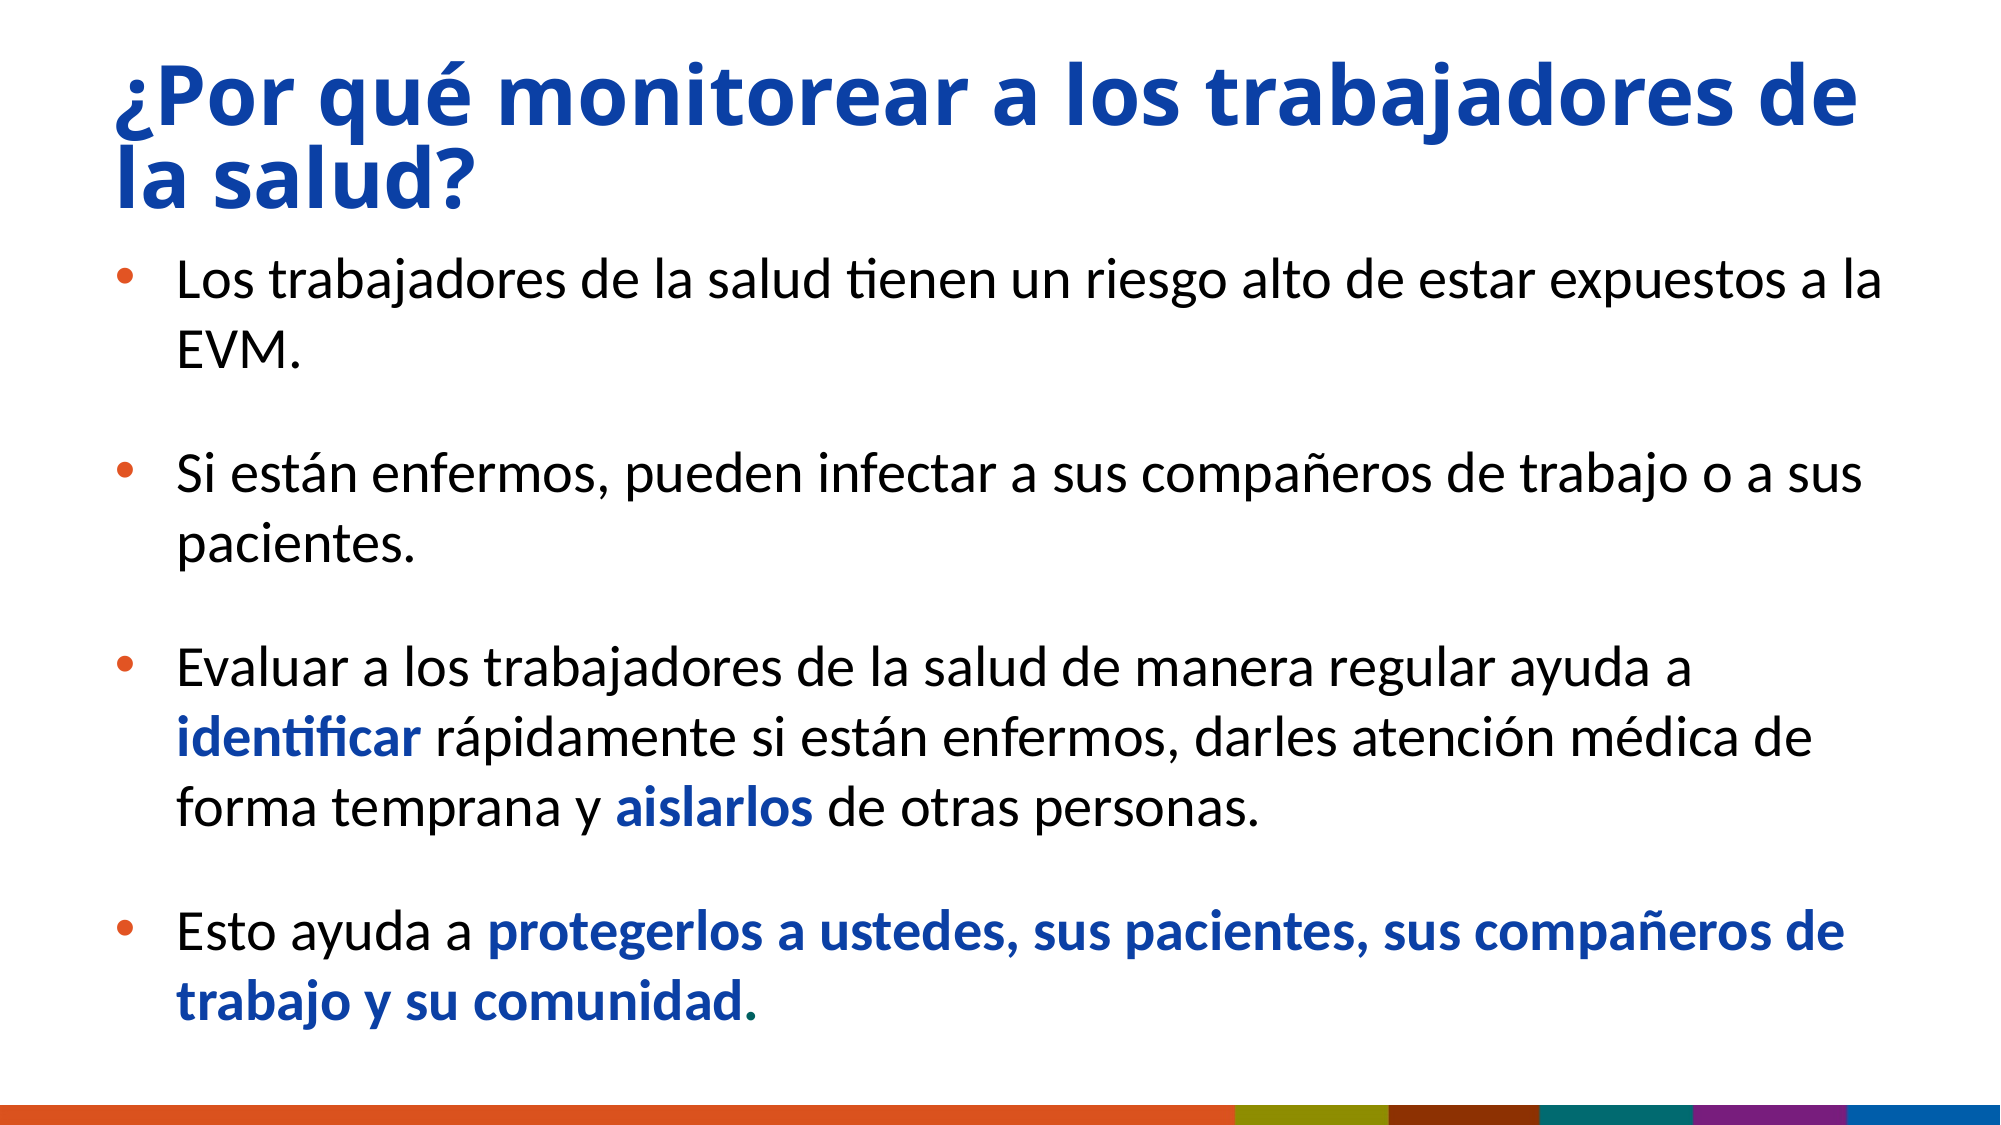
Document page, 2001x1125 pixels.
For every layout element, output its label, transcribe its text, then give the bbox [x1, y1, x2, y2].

list Los trabajadores de la salud tienen un riesgo alto de estar expuestos a la EVM. Si están enfermos, pueden infectar a sus compañeros de trabajo o a sus pacientes. Evaluar a los trabajadores de la salud de manera regular ayuda a identificar rápidamente si están enfermos, darles atención médica de forma temprana y aislarlos de otras personas. Esto ayuda a protegerlos a ustedes, sus pacientes, sus compañeros de trabajo y su comunidad. [99, 232, 1900, 918]
title ¿Por qué monitorear a los trabajadores de la salud? [99, 45, 1900, 232]
picture [0, 1105, 2000, 1125]
